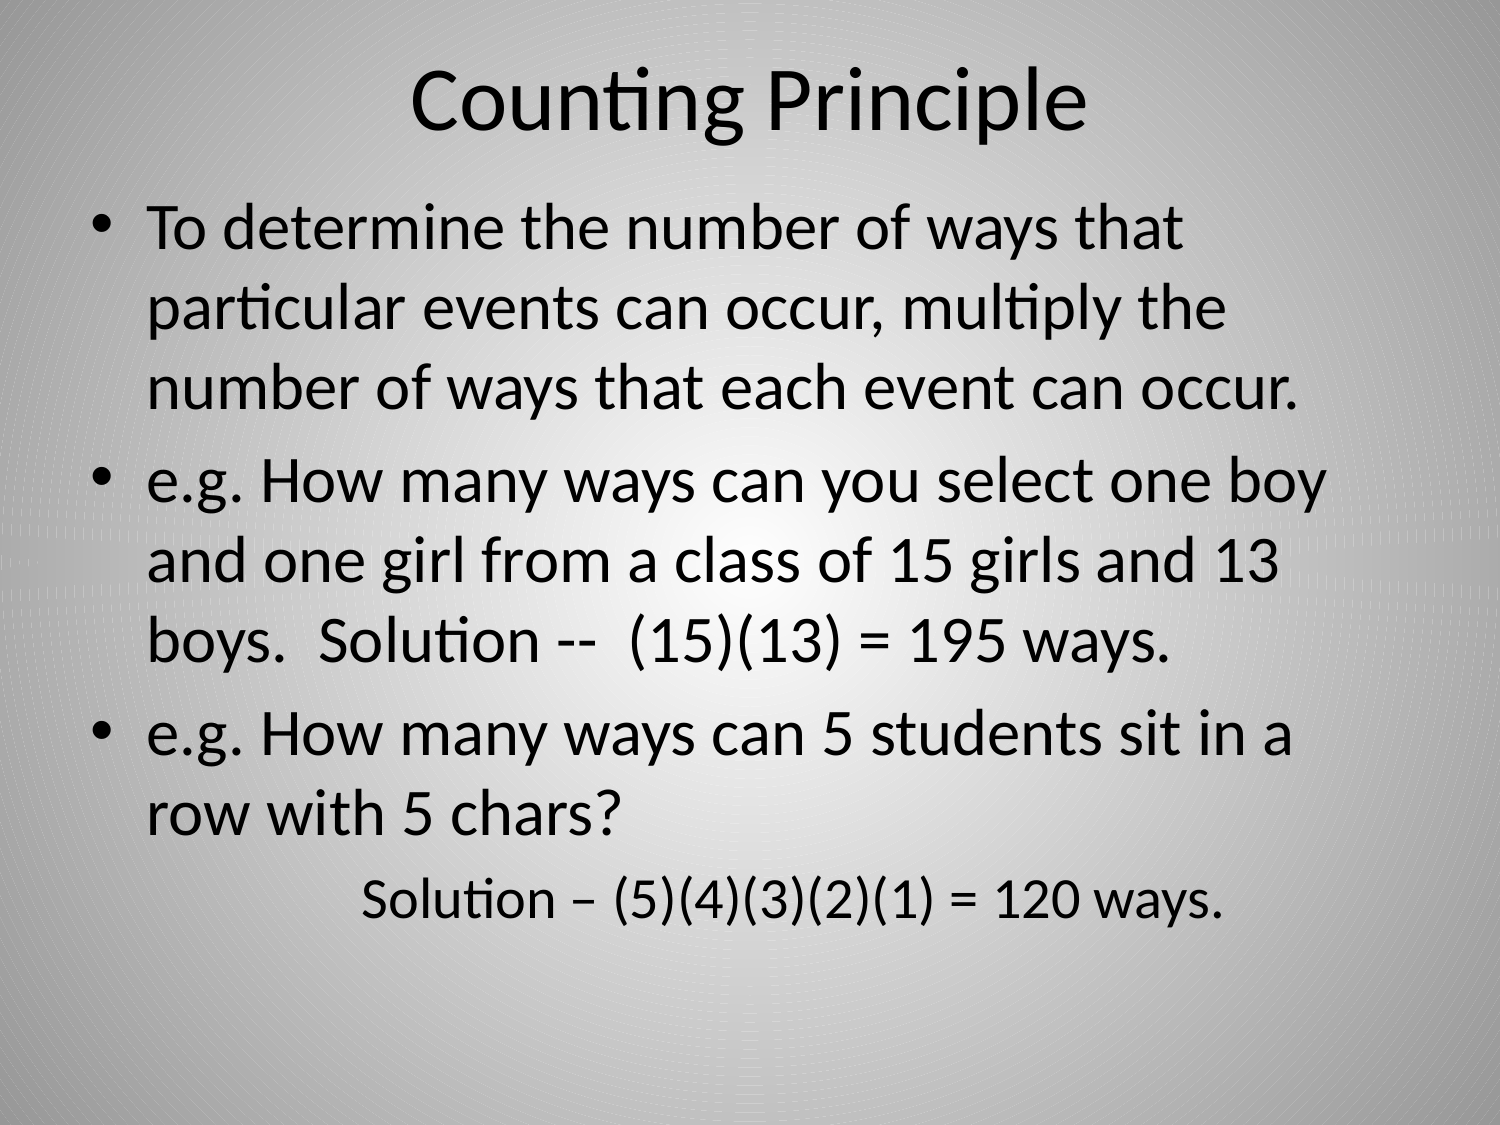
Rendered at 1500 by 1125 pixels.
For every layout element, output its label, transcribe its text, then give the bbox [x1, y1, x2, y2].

list To determine the number of ways that particular events can occur, multiply the number of ways that each event can occur. e.g. How many ways can you select one boy and one girl from a class of 15 girls and 13 boys. Solution -- (15)(13) = 195 ways. e.g. How many ways can 5 students sit in a row with 5 chars? Solution – (5)(4)(3)(2)(1) = 120 ways. [75, 174, 1425, 1088]
title Counting Principle [75, 0, 1425, 174]
